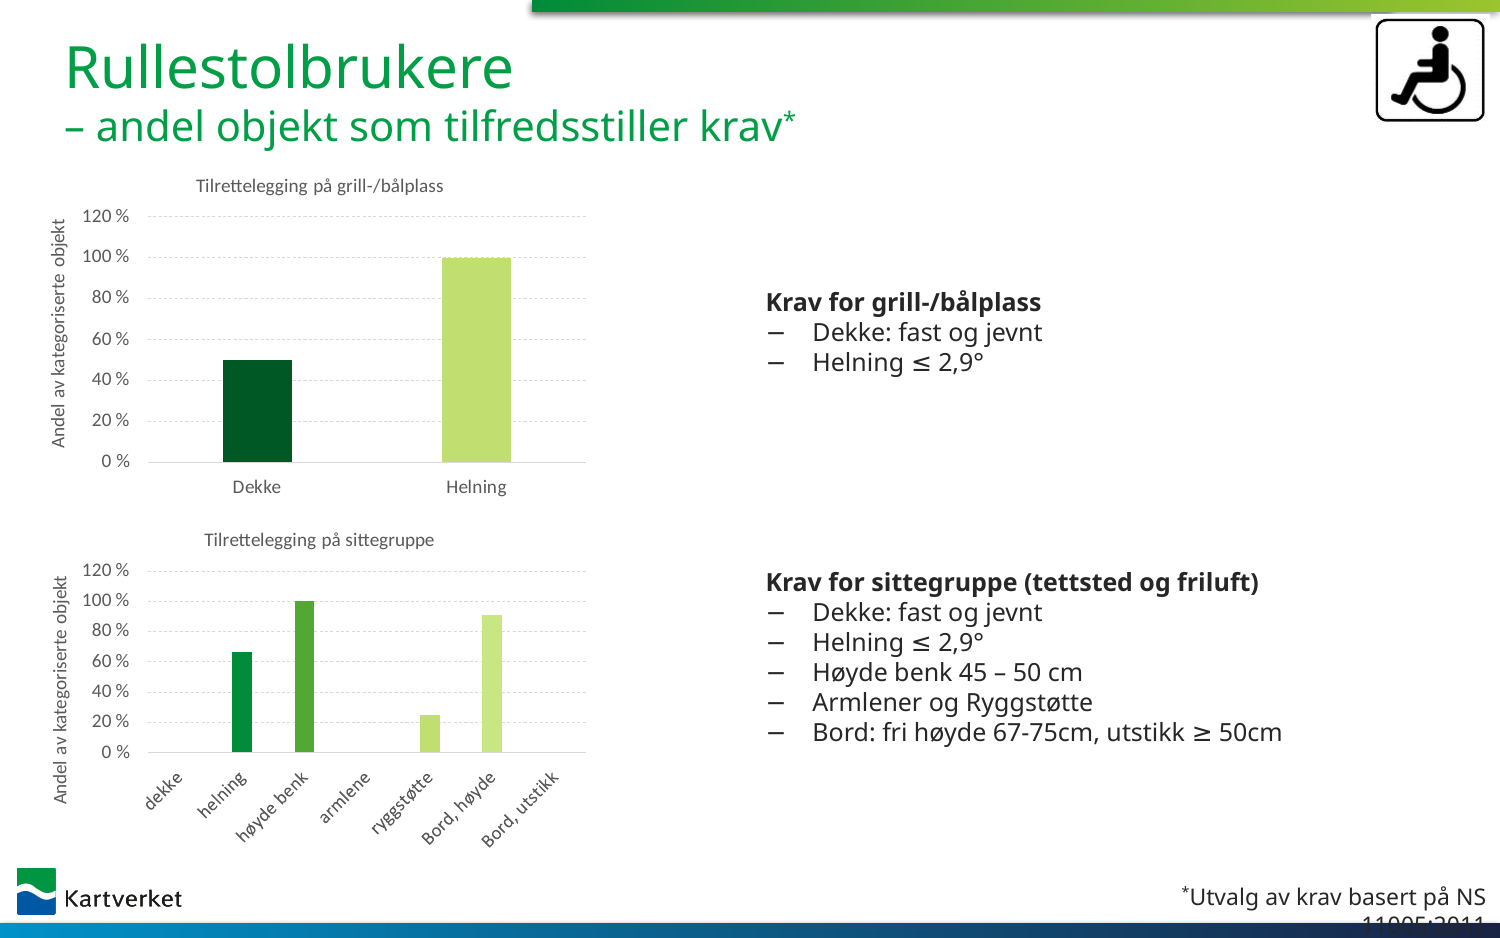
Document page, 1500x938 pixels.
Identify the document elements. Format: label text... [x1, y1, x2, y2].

text_box *Utvalg av krav basert på NS 11005:2011 [1068, 873, 1500, 938]
picture [1371, 13, 1491, 127]
text_box Krav for sittegruppe (tettsted og friluft) Dekke: fast og jevnt Helning ≤ 2,9° Høyde benk 45 – 50 cm Armlener og Ryggstøtte Bord: fri høyde 67-75cm, utstikk ≥ 50cm [750, 559, 1500, 754]
picture [41, 166, 597, 505]
text_box Rullestolbrukere – andel objekt som tilfredsstiller krav* [49, 14, 1431, 158]
text_box Krav for grill-/bålplass Dekke: fast og jevnt Helning ≤ 2,9° [750, 279, 1452, 384]
picture [41, 520, 597, 859]
